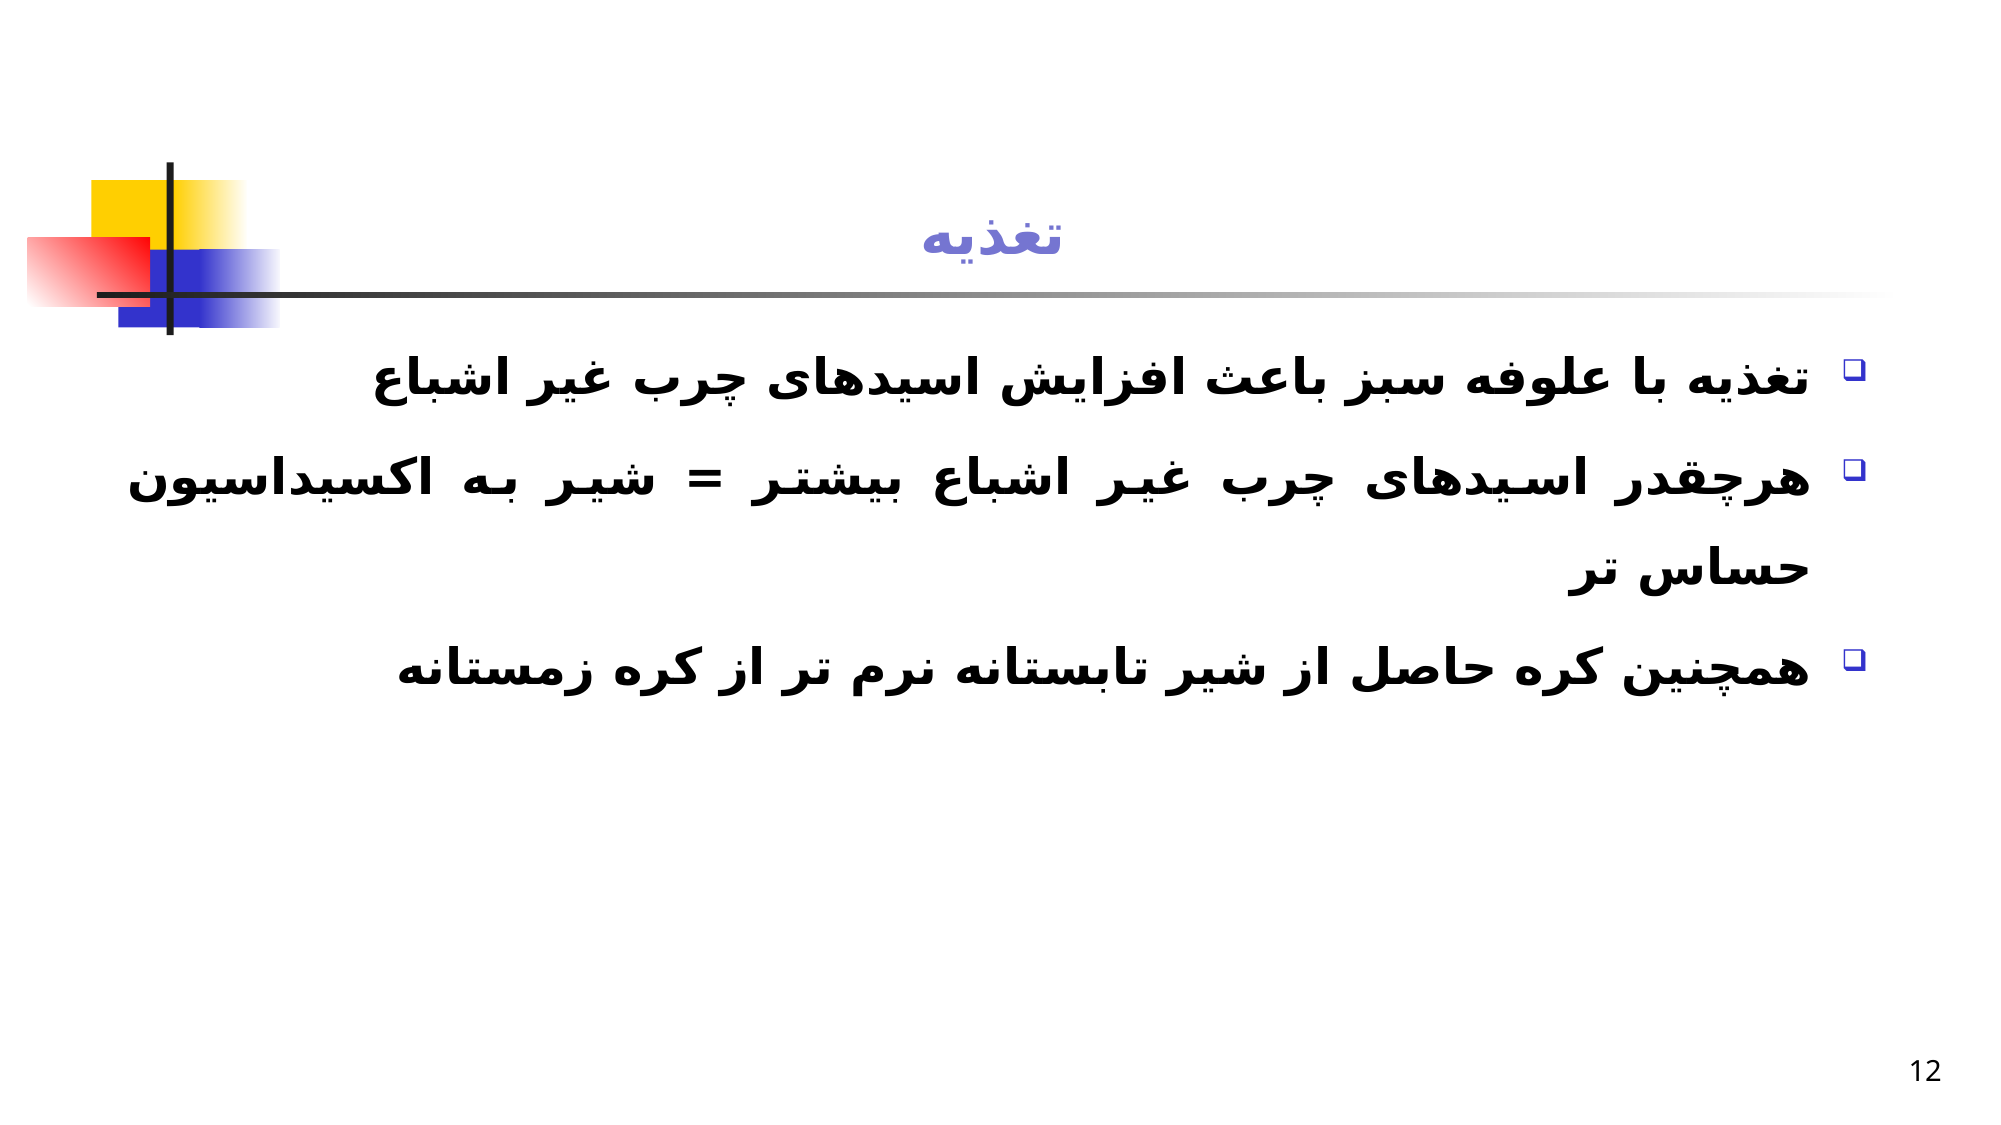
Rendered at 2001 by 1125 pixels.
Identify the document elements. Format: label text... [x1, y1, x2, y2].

title تغذیه [140, 34, 1846, 236]
slide_number 12 [1884, 1023, 1958, 1100]
list تغذیه با علوفه سبز باعث افزایش اسیدهای چرب غیر اشباع هرچقدر اسیدهای چرب غیر اشباع بیشتر = شیر به اکسیداسیون حساس تر همچنین کره حاصل از شیر تابستانه نرم تر از کره زمستانه [102, 236, 1884, 1100]
